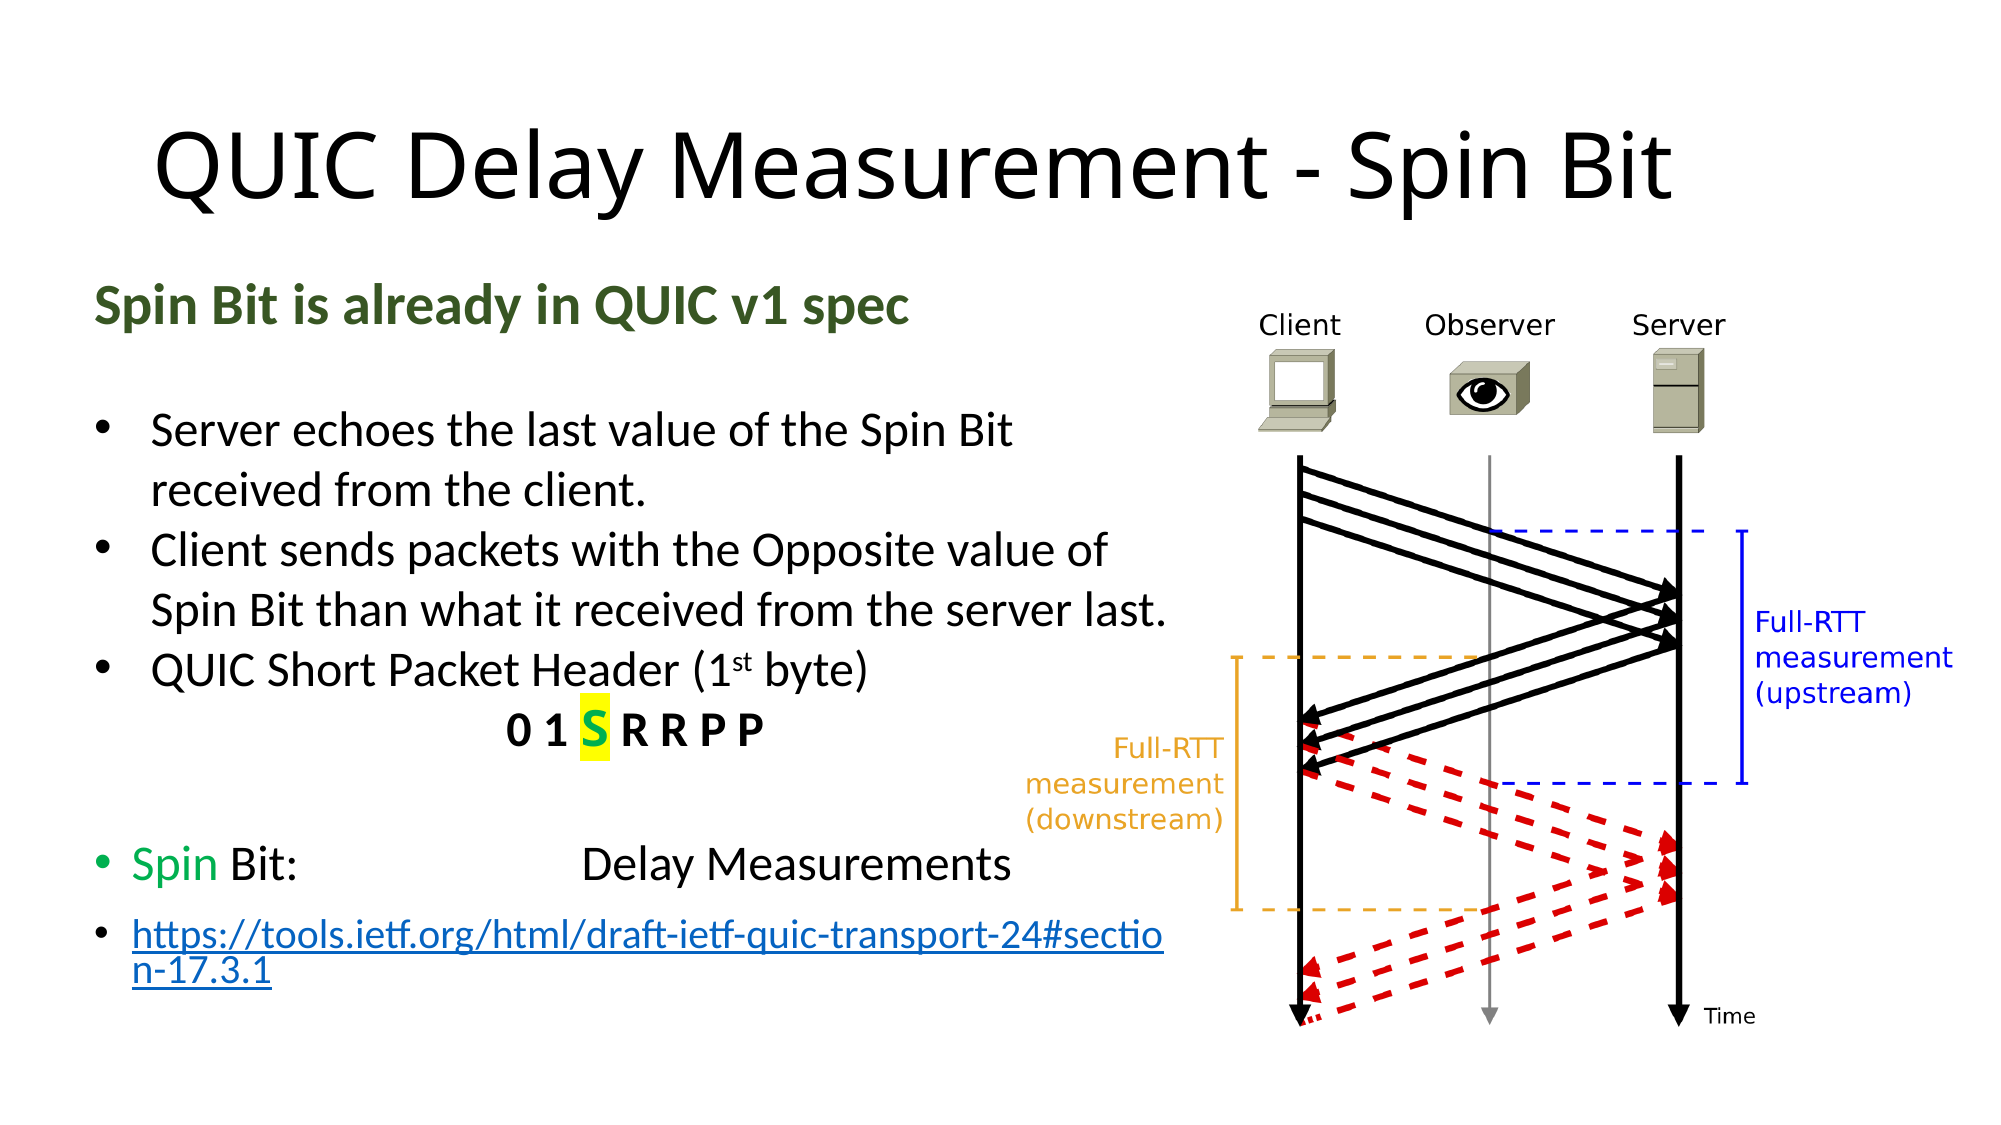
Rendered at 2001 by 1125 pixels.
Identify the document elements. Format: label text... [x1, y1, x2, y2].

title QUIC Delay Measurement - Spin Bit [137, 59, 1863, 278]
text_box Spin Bit is already in QUIC v1 spec Server echoes the last value of the Spin Bit received from the client. Client sends packets with the Opposite value of Spin Bit than what it received from the server last. QUIC Short Packet Header (1st byte) 0 1 S R R P P Spin Bit: Delay Measurements https://tools.ietf.org/html/draft-ietf-quic-transport-24#section-17.3.1 [79, 259, 1191, 965]
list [1022, 313, 1956, 1027]
